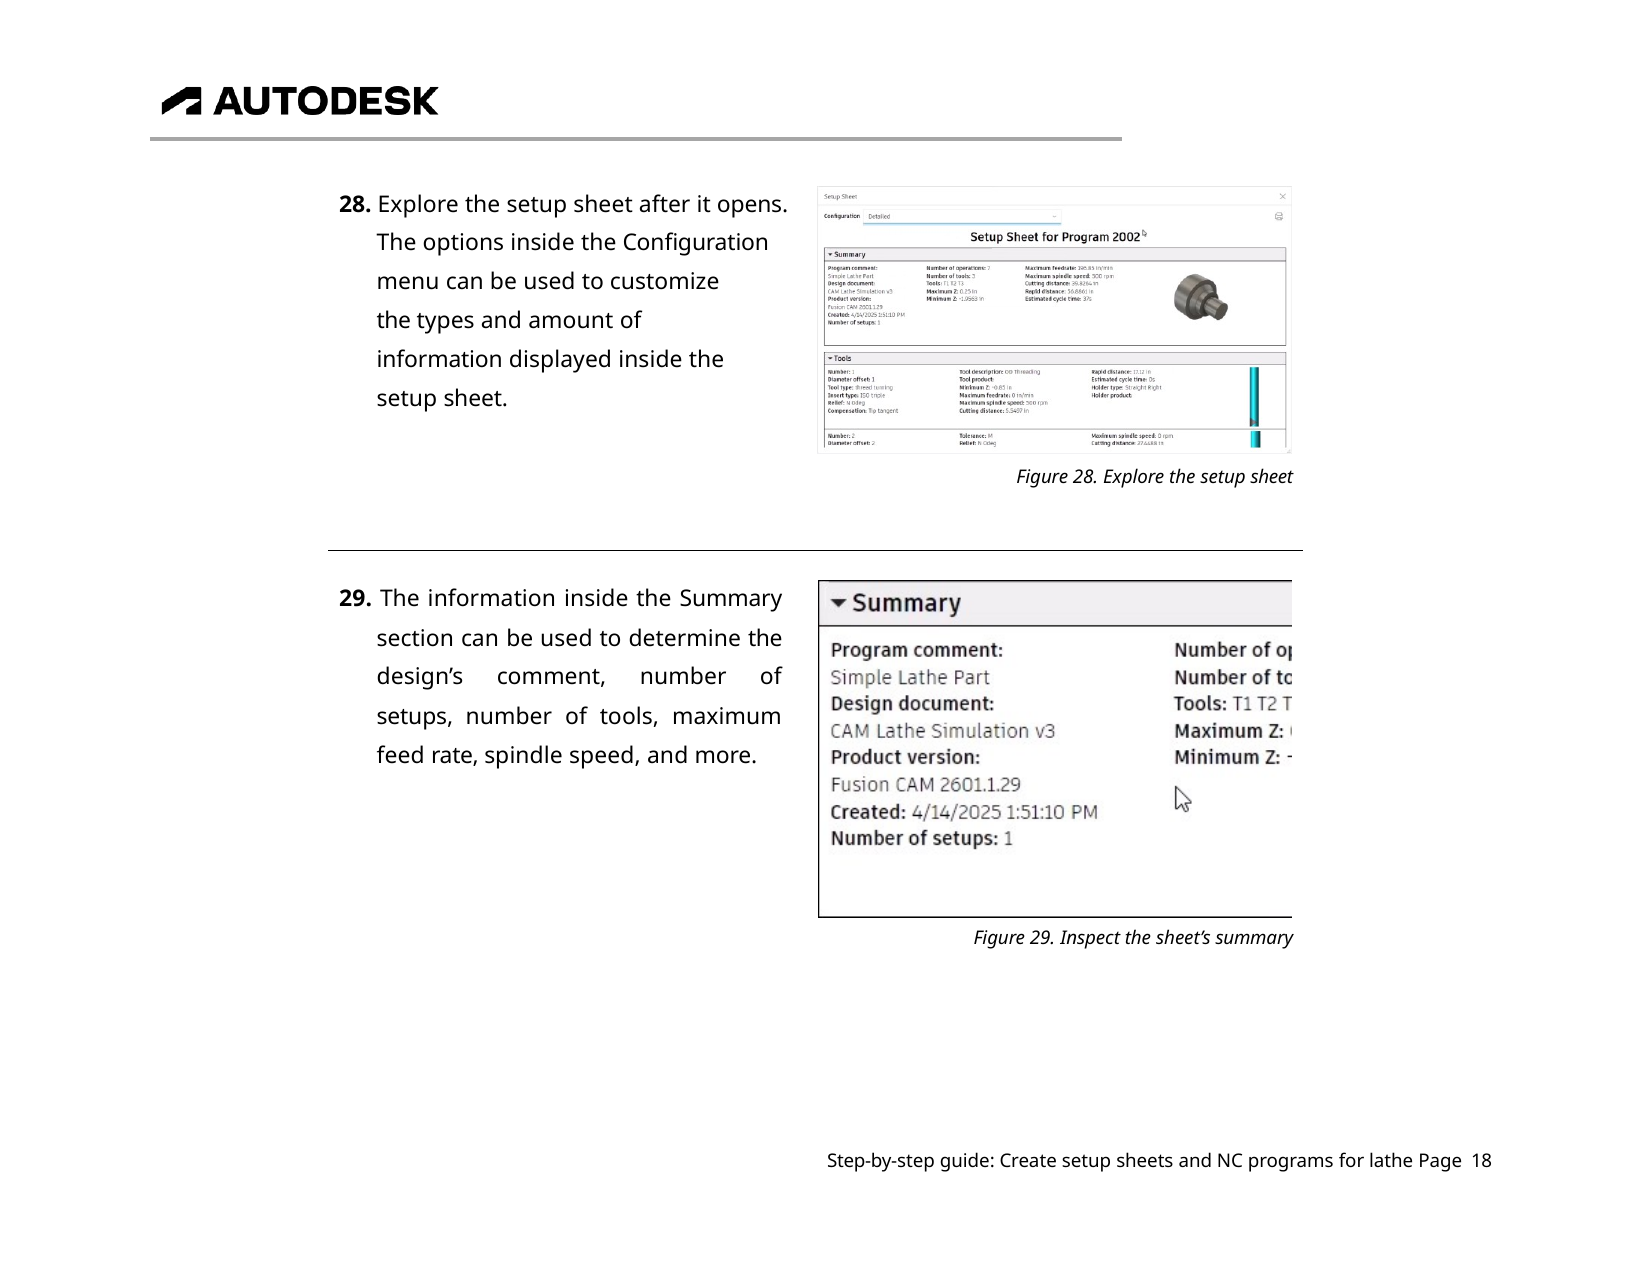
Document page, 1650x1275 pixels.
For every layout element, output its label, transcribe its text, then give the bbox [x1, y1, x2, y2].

table_cell 29. The information inside the Summary section can be used to determine the design’s comment, number of setups, number of tools, maximum feed rate, spindle speed, and more. [328, 551, 804, 964]
table_header Figure 28. Explore the setup sheet [804, 187, 1303, 550]
picture [817, 186, 1293, 454]
slide_number Step-by-step guide: Create setup sheets and NC programs for lathe Page 10 [825, 1145, 1509, 1275]
picture [818, 580, 1293, 919]
table_header 28. Explore the setup sheet after it opens. The options inside the Configuration menu can be used to customize the types and amount of information displayed inside the setup sheet. [328, 187, 804, 550]
picture [161, 86, 439, 115]
table_cell Figure 29. Inspect the sheet’s summary [804, 551, 1303, 964]
